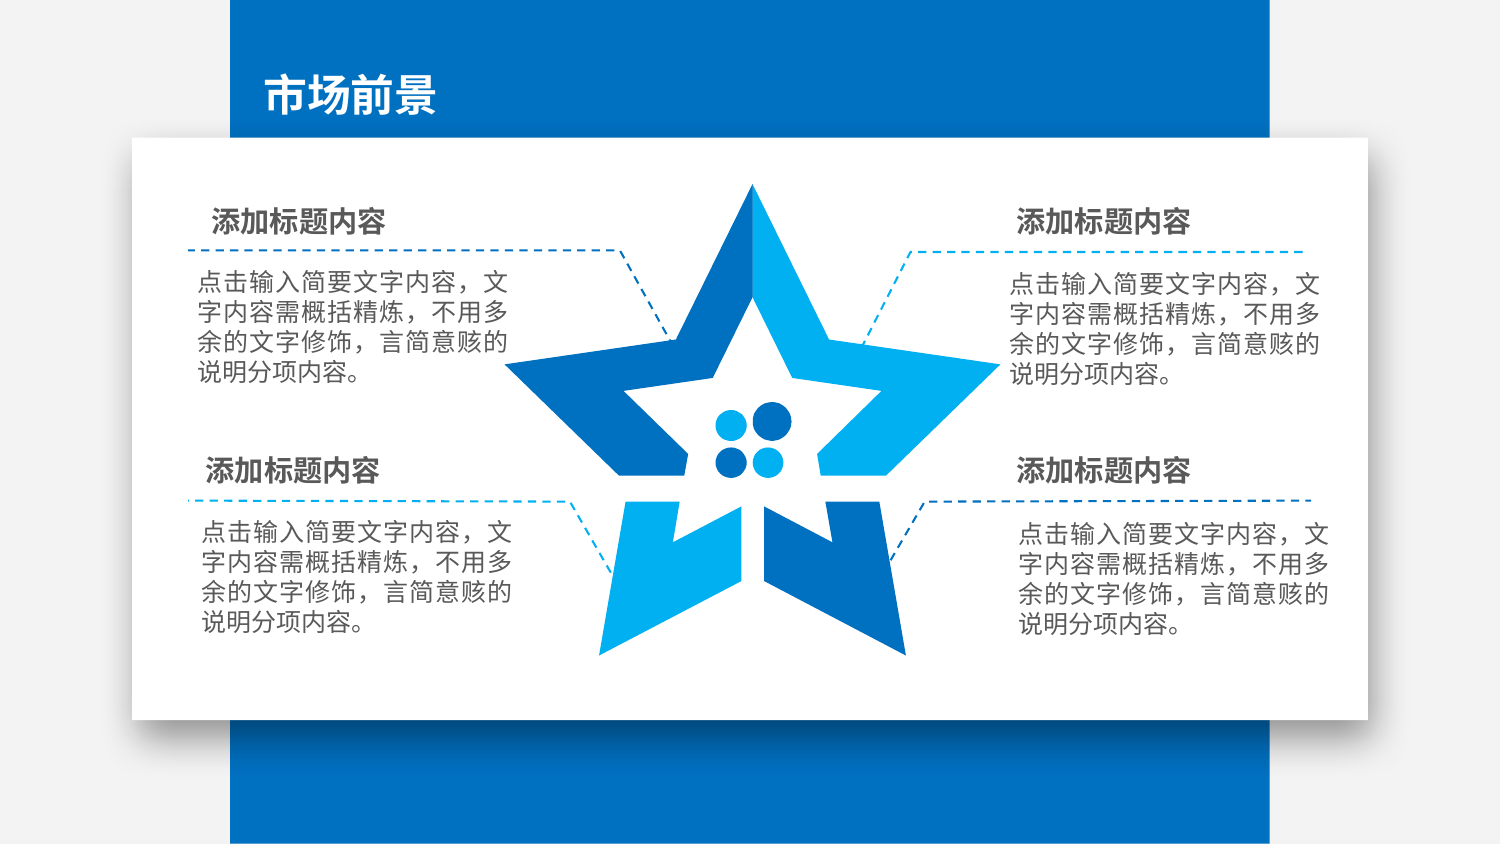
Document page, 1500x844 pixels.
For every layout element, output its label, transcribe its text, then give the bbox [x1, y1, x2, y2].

text_box 点击输入简要文字内容，文字内容需概括精炼，不用多余的文字修饰，言简意赅的说明分项内容。 [1001, 263, 1333, 395]
text_box 点击输入简要文字内容，文字内容需概括精炼，不用多余的文字修饰，言简意赅的说明分项内容。 [186, 261, 504, 393]
text_box 添加标题内容 [196, 178, 520, 246]
text_box [1001, 499, 1312, 572]
text_box [188, 249, 504, 261]
text_box 添加标题内容 [190, 427, 504, 495]
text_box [504, 183, 1001, 656]
text_box 添加标题内容 [1001, 427, 1310, 495]
text_box [131, 137, 1369, 721]
text_box [1001, 250, 1308, 263]
text_box 添加标题内容 [1001, 178, 1310, 246]
text_box 点击输入简要文字内容，文字内容需概括精炼，不用多余的文字修饰，言简意赅的说明分项内容。 [190, 510, 504, 642]
text_box 市场前景 [263, 61, 1035, 126]
text_box [188, 499, 504, 510]
text_box 点击输入简要文字内容，文字内容需概括精炼，不用多余的文字修饰，言简意赅的说明分项内容。 [1007, 512, 1342, 644]
